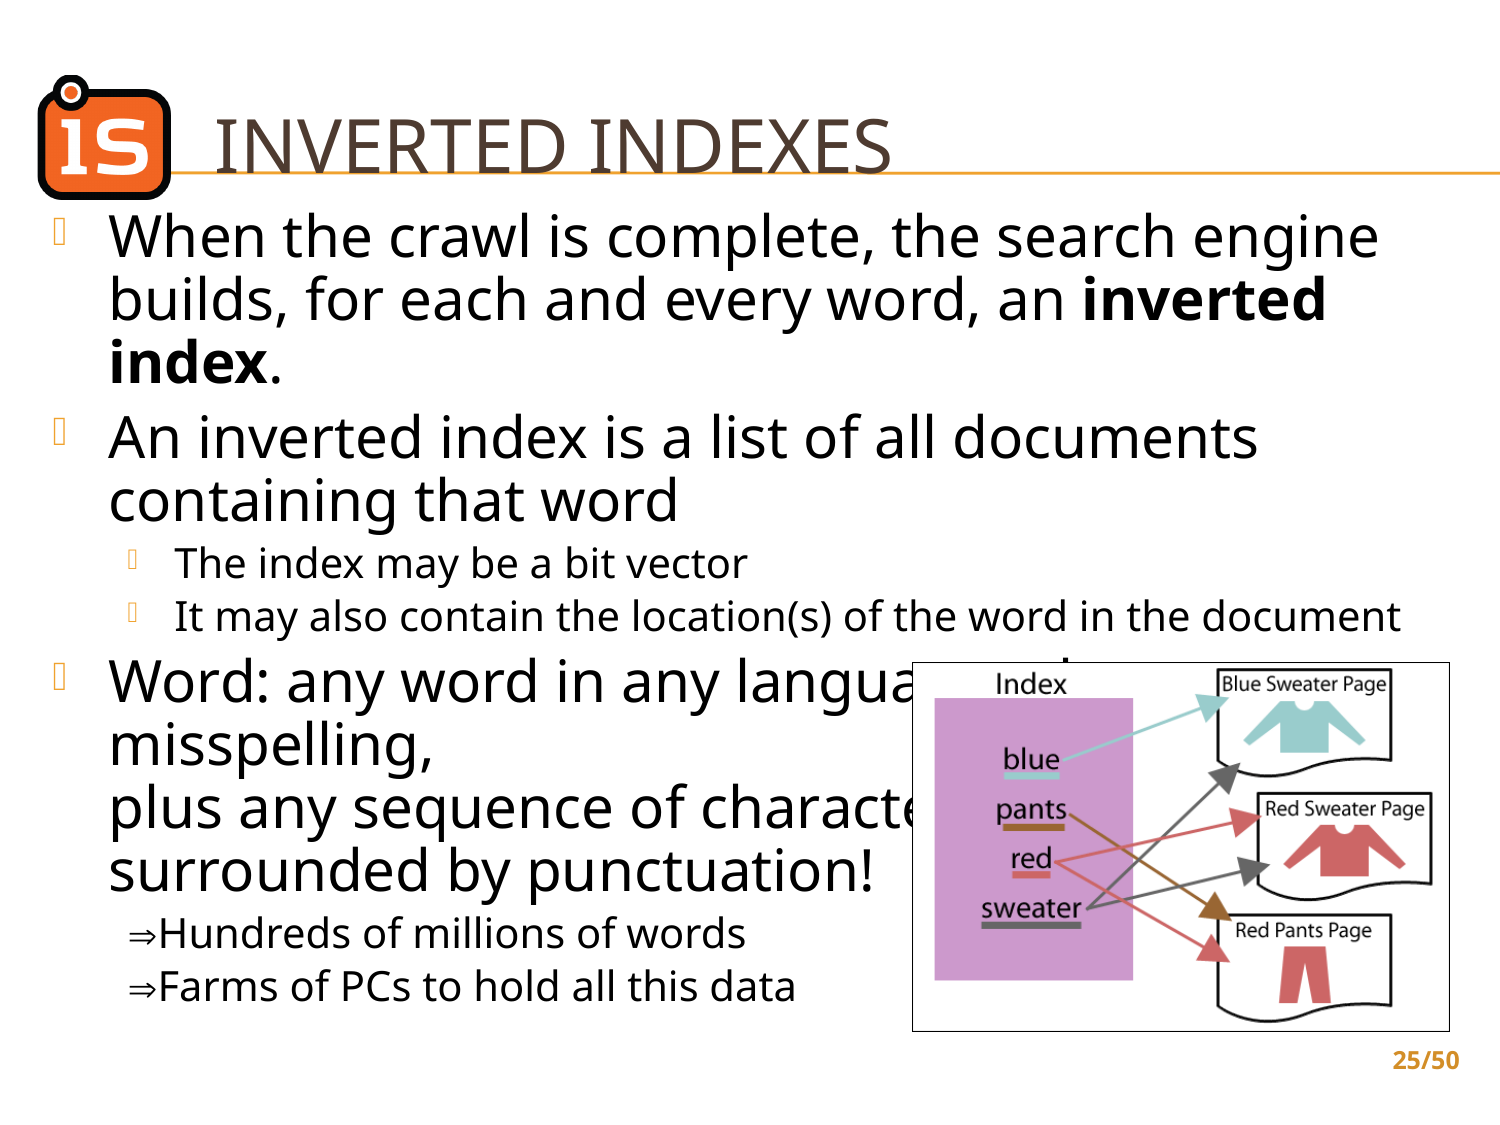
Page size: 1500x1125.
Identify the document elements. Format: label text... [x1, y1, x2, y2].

list When the crawl is complete, the search engine builds, for each and every word, an inverted index. An inverted index is a list of all documents containing that word The index may be a bit vector It may also contain the location(s) of the word in the document Word: any word in any language, plus misspelling, plus any sequence of characters surrounded by punctuation! Hundreds of millions of words Farms of PCs to hold all this data [37, 199, 1463, 943]
picture [912, 662, 1451, 1032]
slide_number 25/50 [1350, 1037, 1475, 1079]
picture [37, 75, 171, 199]
title Inverted Indexes [200, 75, 1475, 213]
